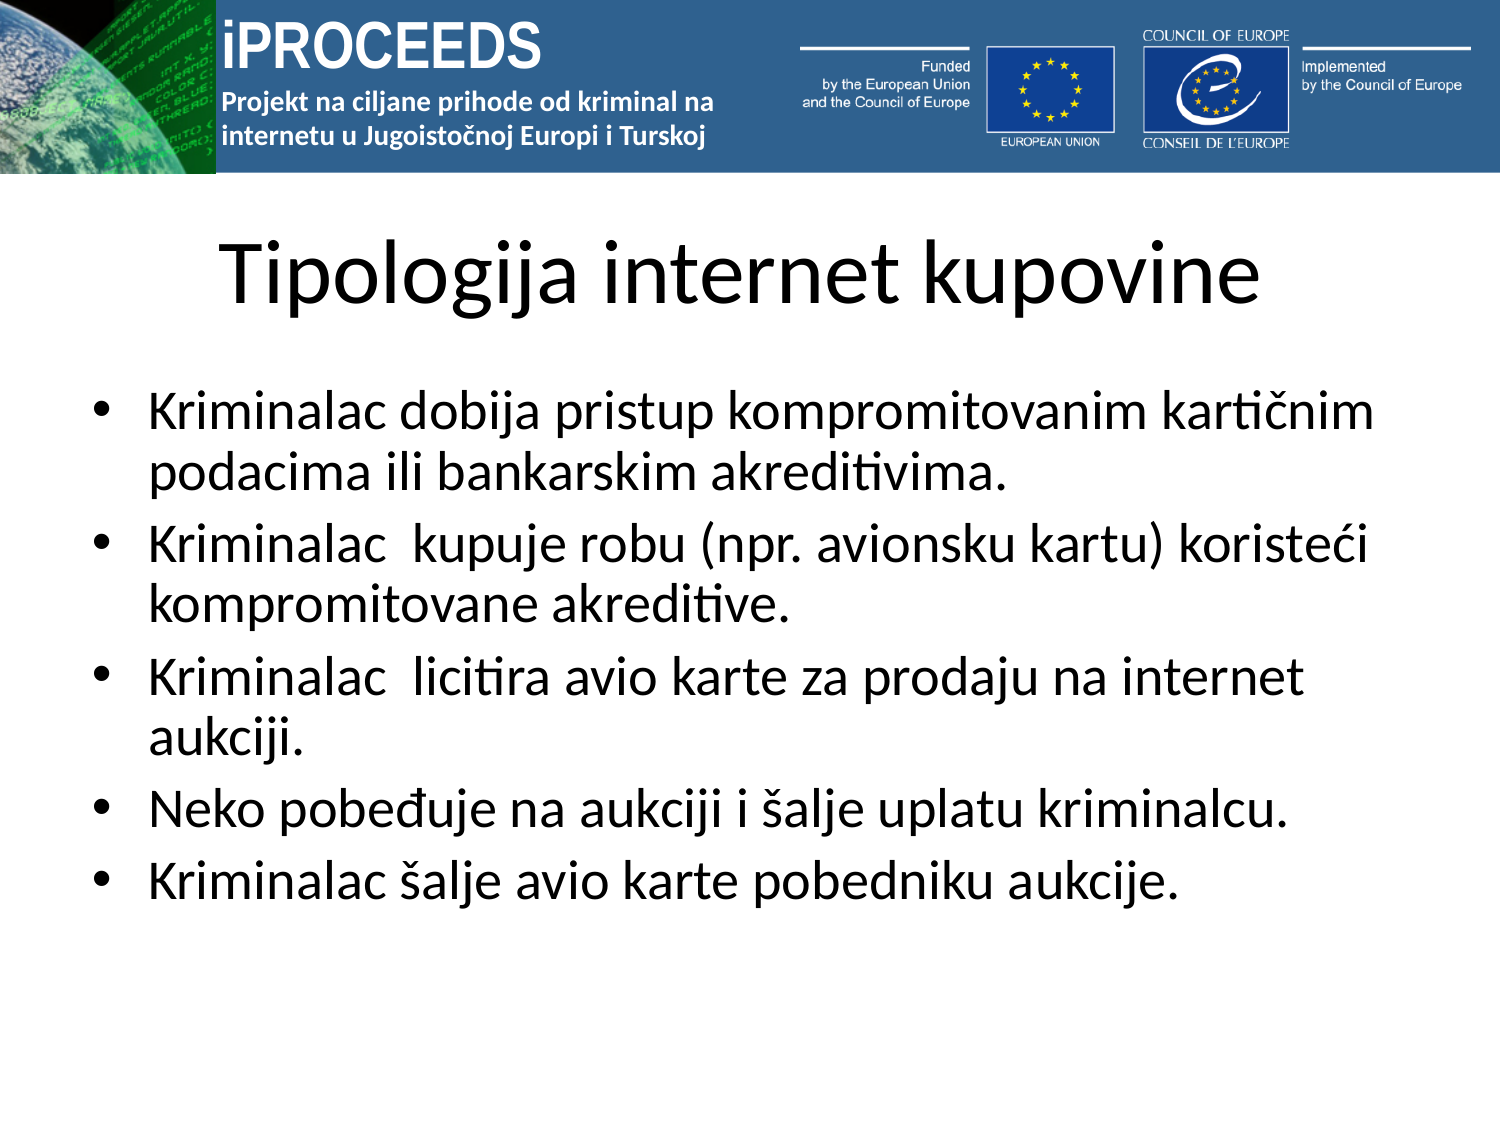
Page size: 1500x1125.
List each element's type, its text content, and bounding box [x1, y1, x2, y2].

title Tipologija internet kupovine [76, 172, 1428, 361]
list Kriminalac dobija pristup kompromitovanim kartičnim podacima ili bankarskim akreditivima. Kriminalac kupuje robu (npr. avionsku kartu) koristeći kompromitovane akreditive. Kriminalac licitira avio karte za prodaju na internet aukciji. Neko pobeđuje na aukciji i šalje uplatu kriminalcu. Kriminalac šalje avio karte pobedniku aukcije. [76, 373, 1428, 1017]
picture [800, 30, 1471, 148]
picture [0, 0, 216, 174]
